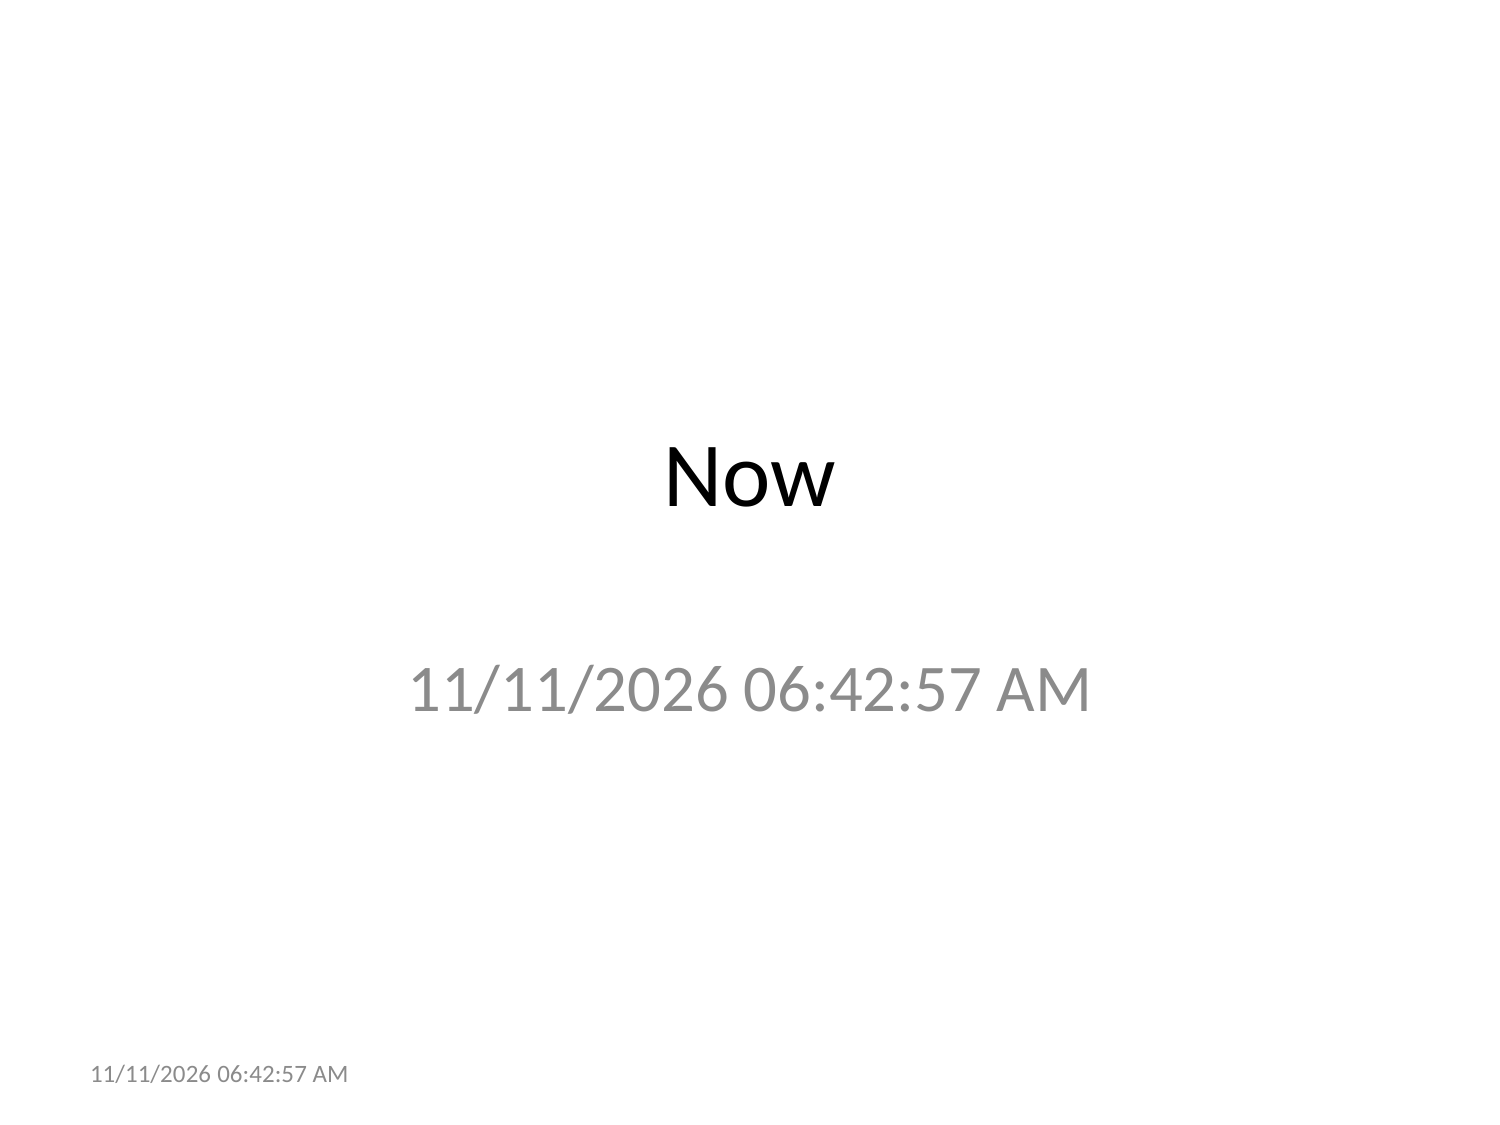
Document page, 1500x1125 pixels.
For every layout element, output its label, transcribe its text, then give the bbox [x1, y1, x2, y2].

title Now [112, 349, 1388, 591]
subtitle 2011-12-19 10:20:04 AM [225, 637, 1275, 925]
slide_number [75, 1042, 425, 1103]
